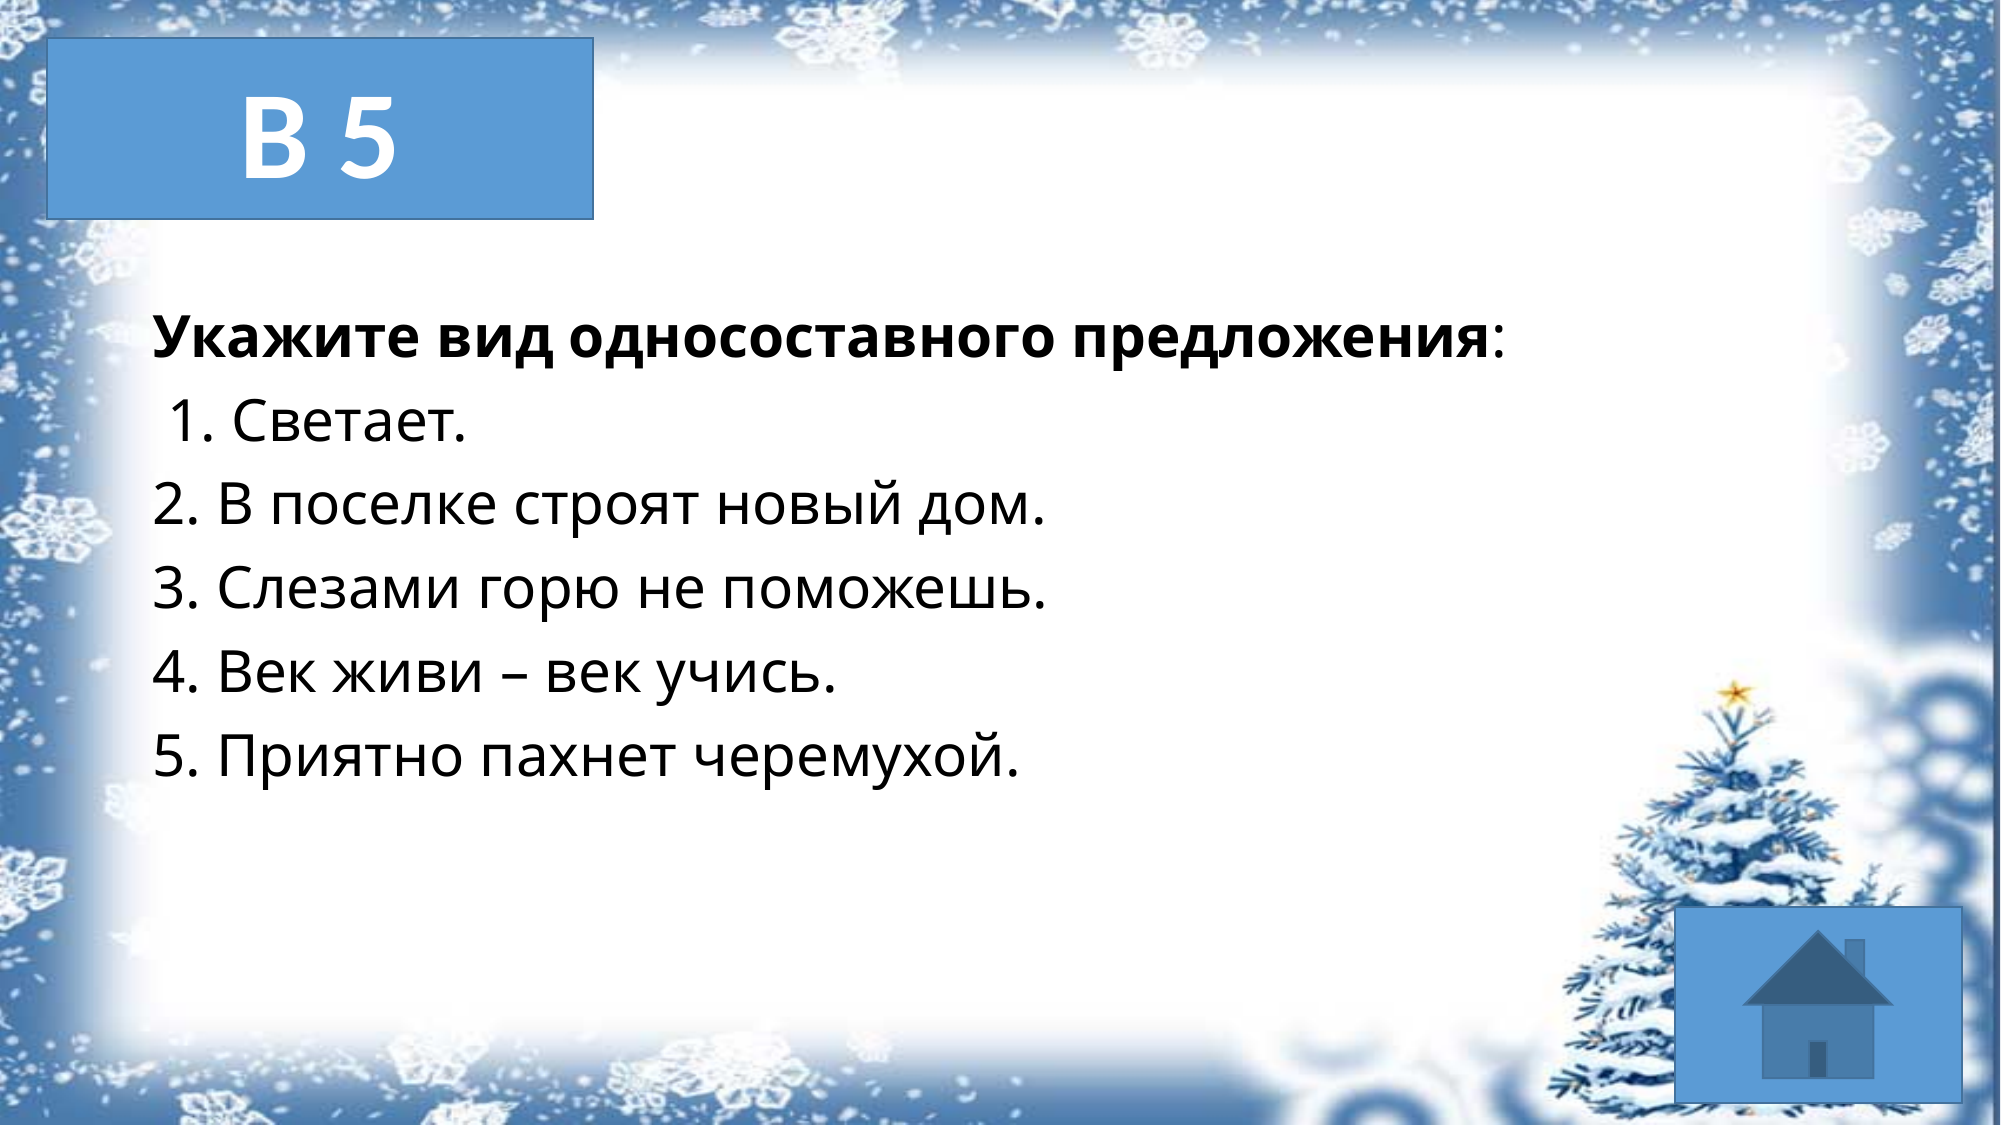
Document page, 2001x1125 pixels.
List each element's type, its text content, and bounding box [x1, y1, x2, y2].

text_box В 5 [46, 37, 594, 220]
list Укажите вид односоставного предложения: 1. Светает. 2. В поселке строят новый дом. 3. Слезами горю не поможешь. 4. Век живи – век учись. 5. Приятно пахнет черемухой. [137, 299, 1863, 1014]
picture [0, 0, 2001, 1125]
text_box [1674, 906, 1963, 1104]
